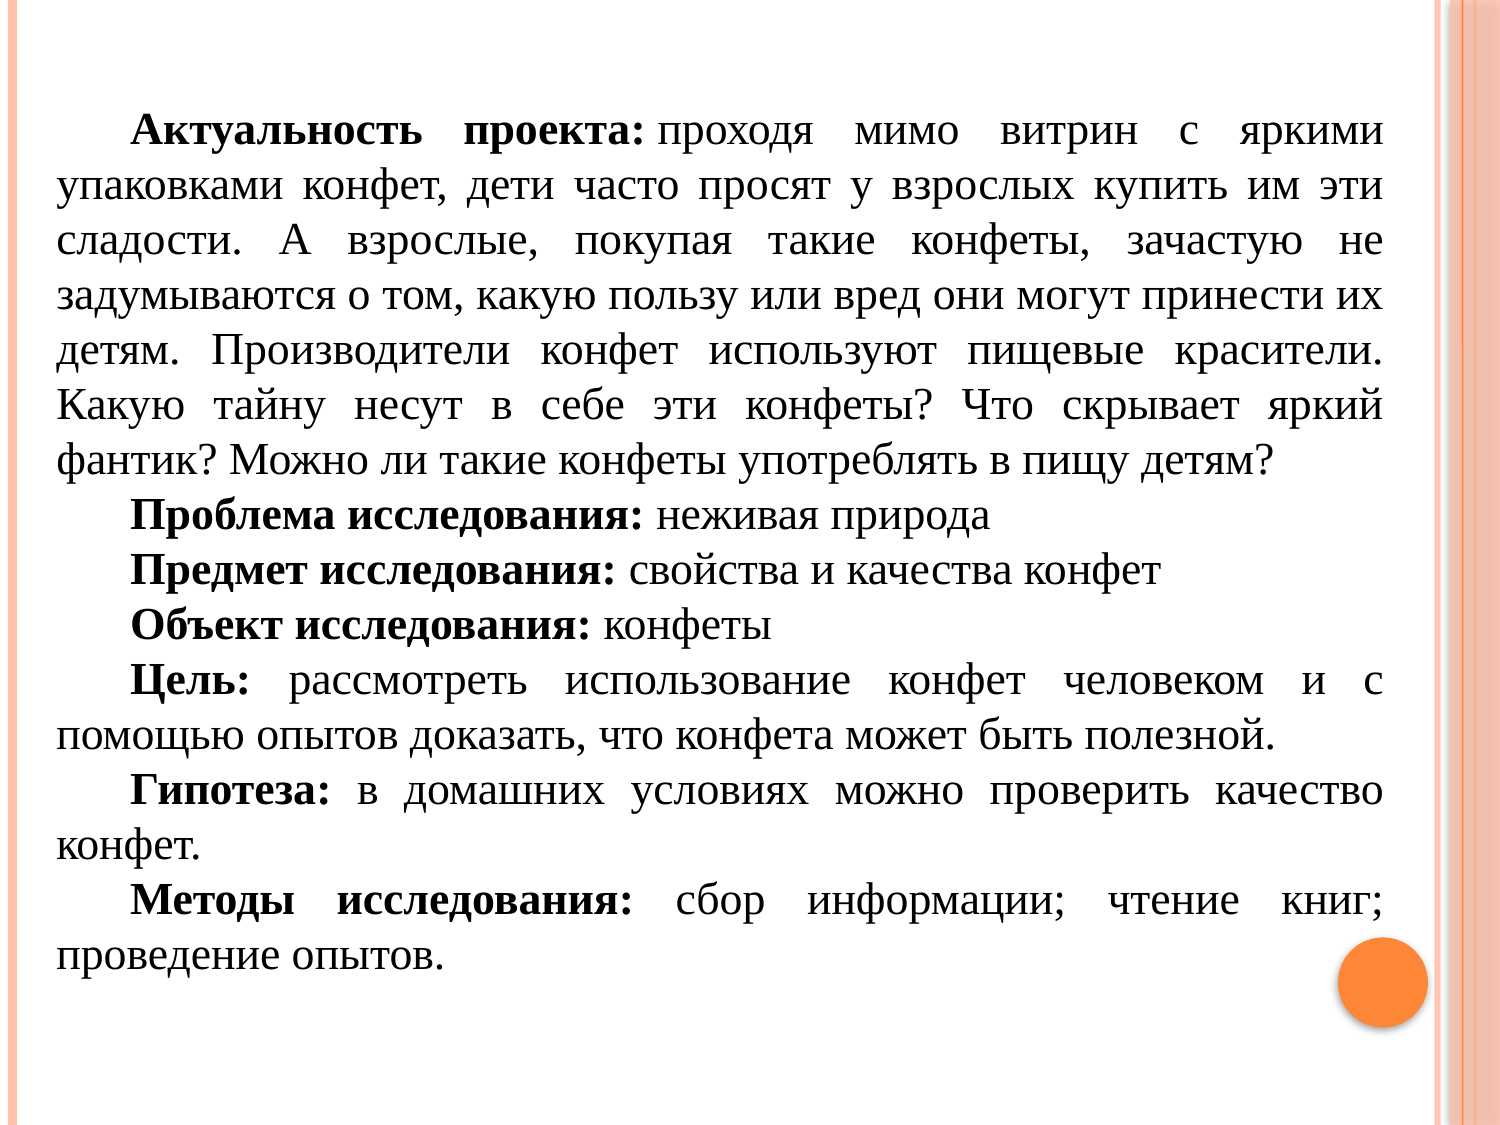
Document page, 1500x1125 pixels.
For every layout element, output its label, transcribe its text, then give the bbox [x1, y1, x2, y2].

text_box Актуальность проекта: проходя мимо витрин с яркими упаковками конфет, дети часто просят у взрослых купить им эти сладости. А взрослые, покупая такие конфеты, зачастую не задумываются о том, какую пользу или вред они могут принести их детям. Производители конфет используют пищевые красители. Какую тайну несут в себе эти конфеты? Что скрывает яркий фантик? Можно ли такие конфеты употреблять в пищу детям? Проблема исследования: неживая природа Предмет исследования: свойства и качества конфет Объект исследования: конфеты Цель: рассмотреть использование конфет человеком и с помощью опытов доказать, что конфета может быть полезной. Гипотеза: в домашних условиях можно проверить качество конфет. Методы исследования: сбор информации; чтение книг; проведение опытов. [41, 91, 1400, 1031]
